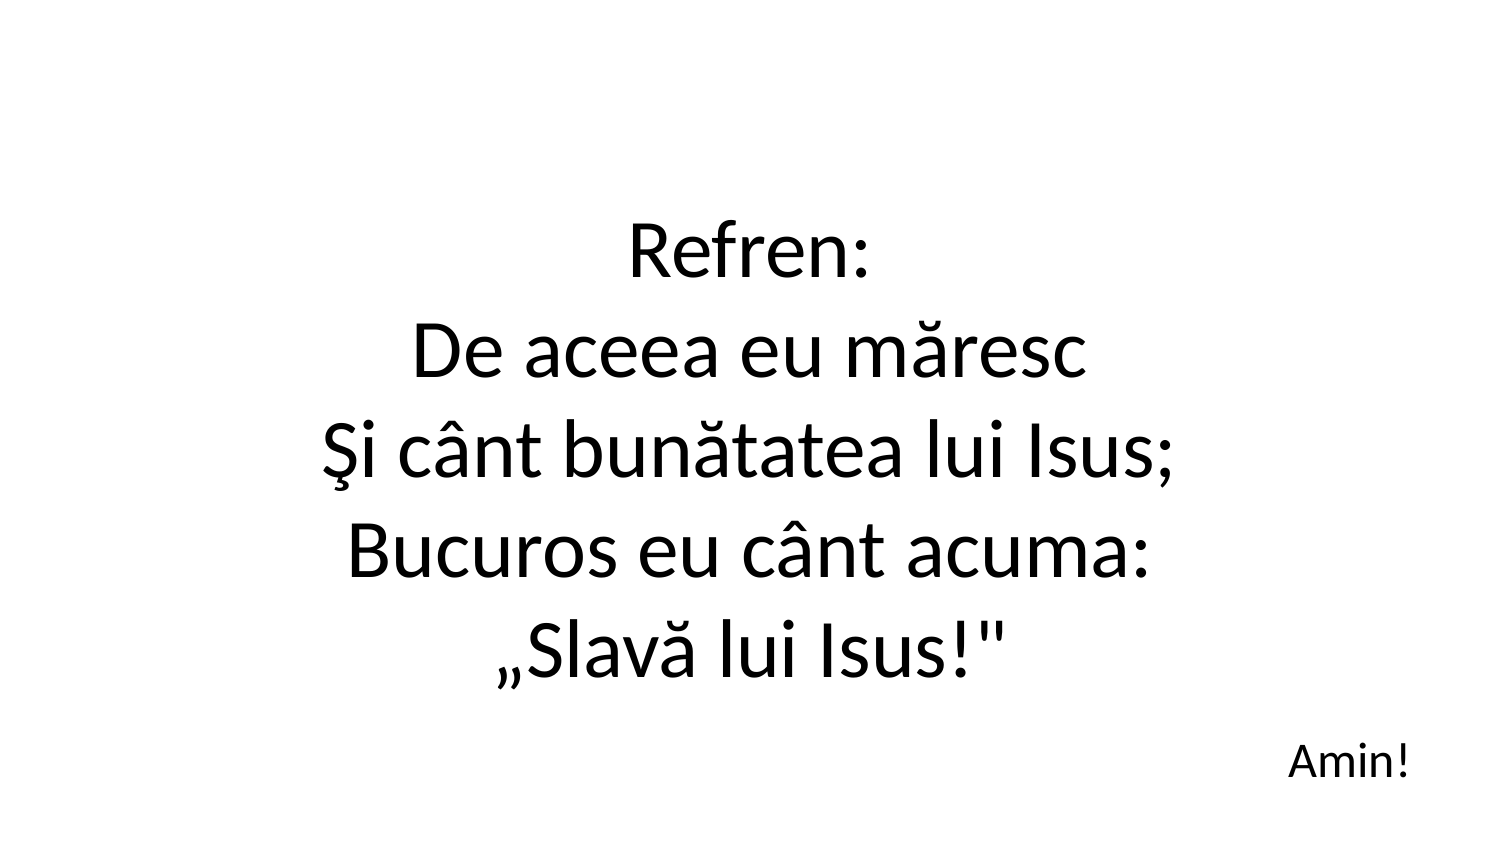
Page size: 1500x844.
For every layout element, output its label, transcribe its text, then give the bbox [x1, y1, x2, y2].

text_box Amin! [1273, 674, 1427, 795]
text_box Refren: De aceea eu măresc Şi cânt bunătatea lui Isus; Bucuros eu cânt acuma: „Slavă lui Isus!" [307, 142, 1193, 702]
